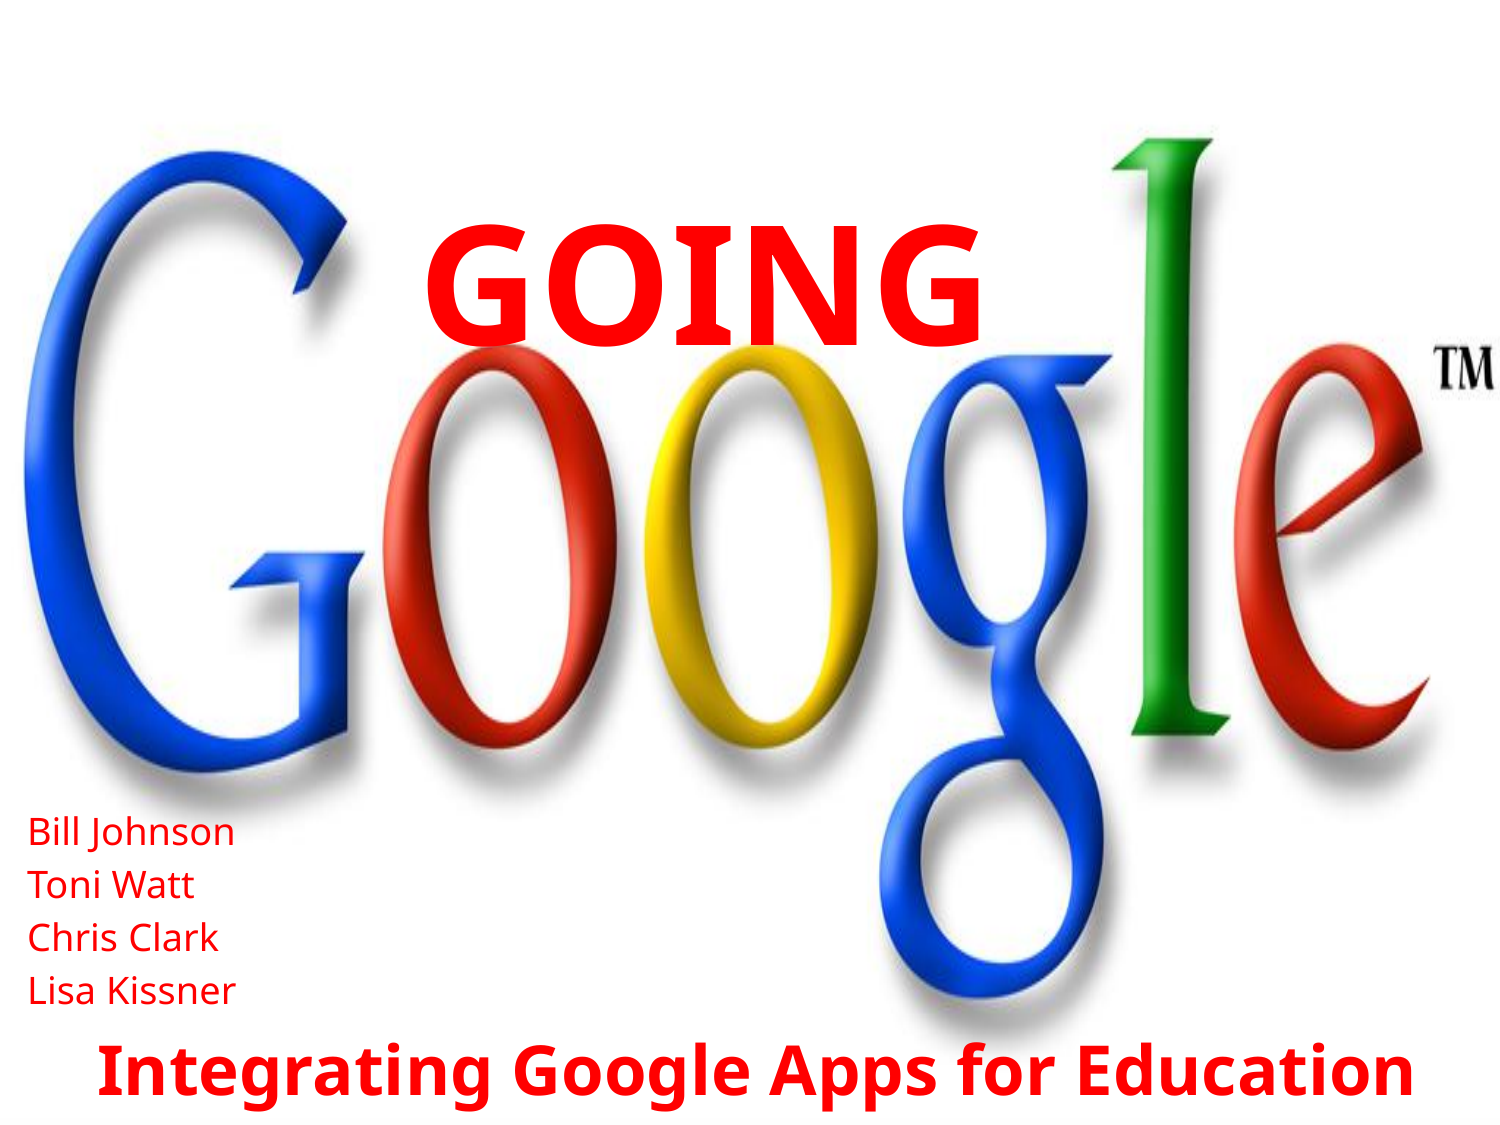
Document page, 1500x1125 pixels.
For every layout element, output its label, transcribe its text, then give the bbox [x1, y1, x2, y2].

title GOING [212, 37, 1225, 379]
list Bill Johnson Toni Watt Chris Clark Lisa Kissner Integrating Google Apps for Education [0, 800, 1500, 1125]
picture [0, 0, 1500, 800]
